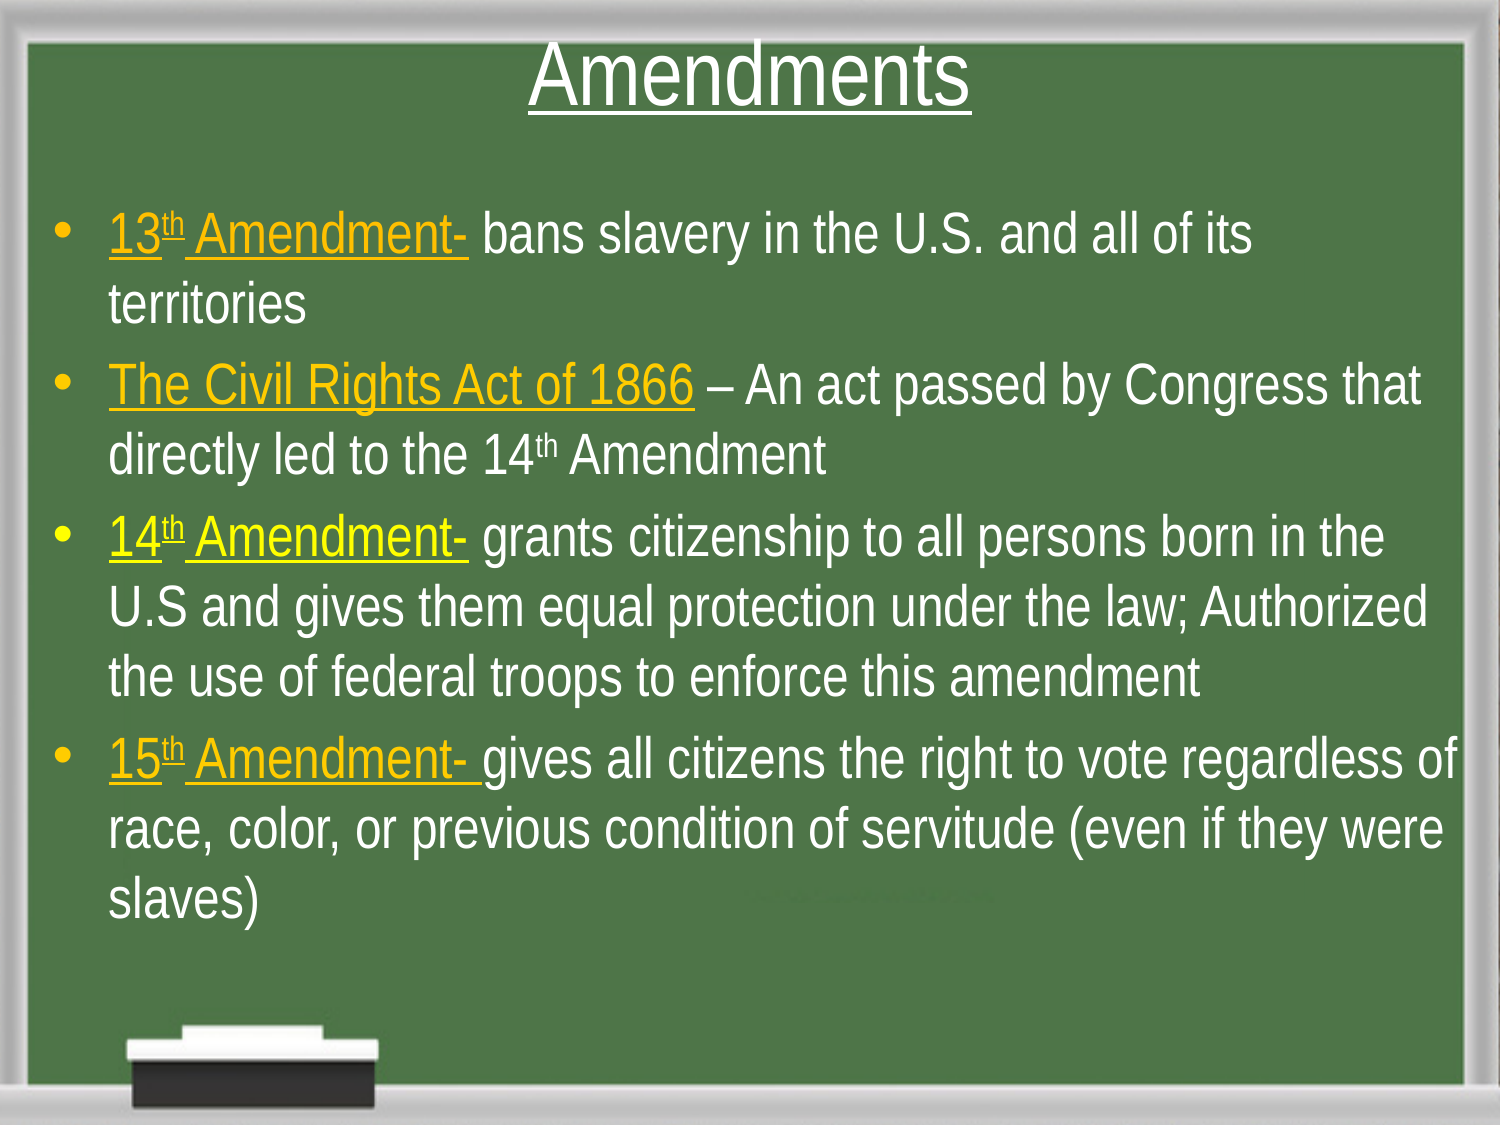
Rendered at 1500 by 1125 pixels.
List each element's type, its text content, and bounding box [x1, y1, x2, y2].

picture [0, 0, 1500, 1125]
title Amendments [74, 0, 1426, 163]
list 13th Amendment- bans slavery in the U.S. and all of its territories The Civil Rights Act of 1866 – An act passed by Congress that directly led to the 14th Amendment 14th Amendment- grants citizenship to all persons born in the U.S and gives them equal protection under the law; Authorized the use of federal troops to enforce this amendment 15th Amendment- gives all citizens the right to vote regardless of race, color, or previous condition of servitude (even if they were slaves) [37, 187, 1476, 931]
